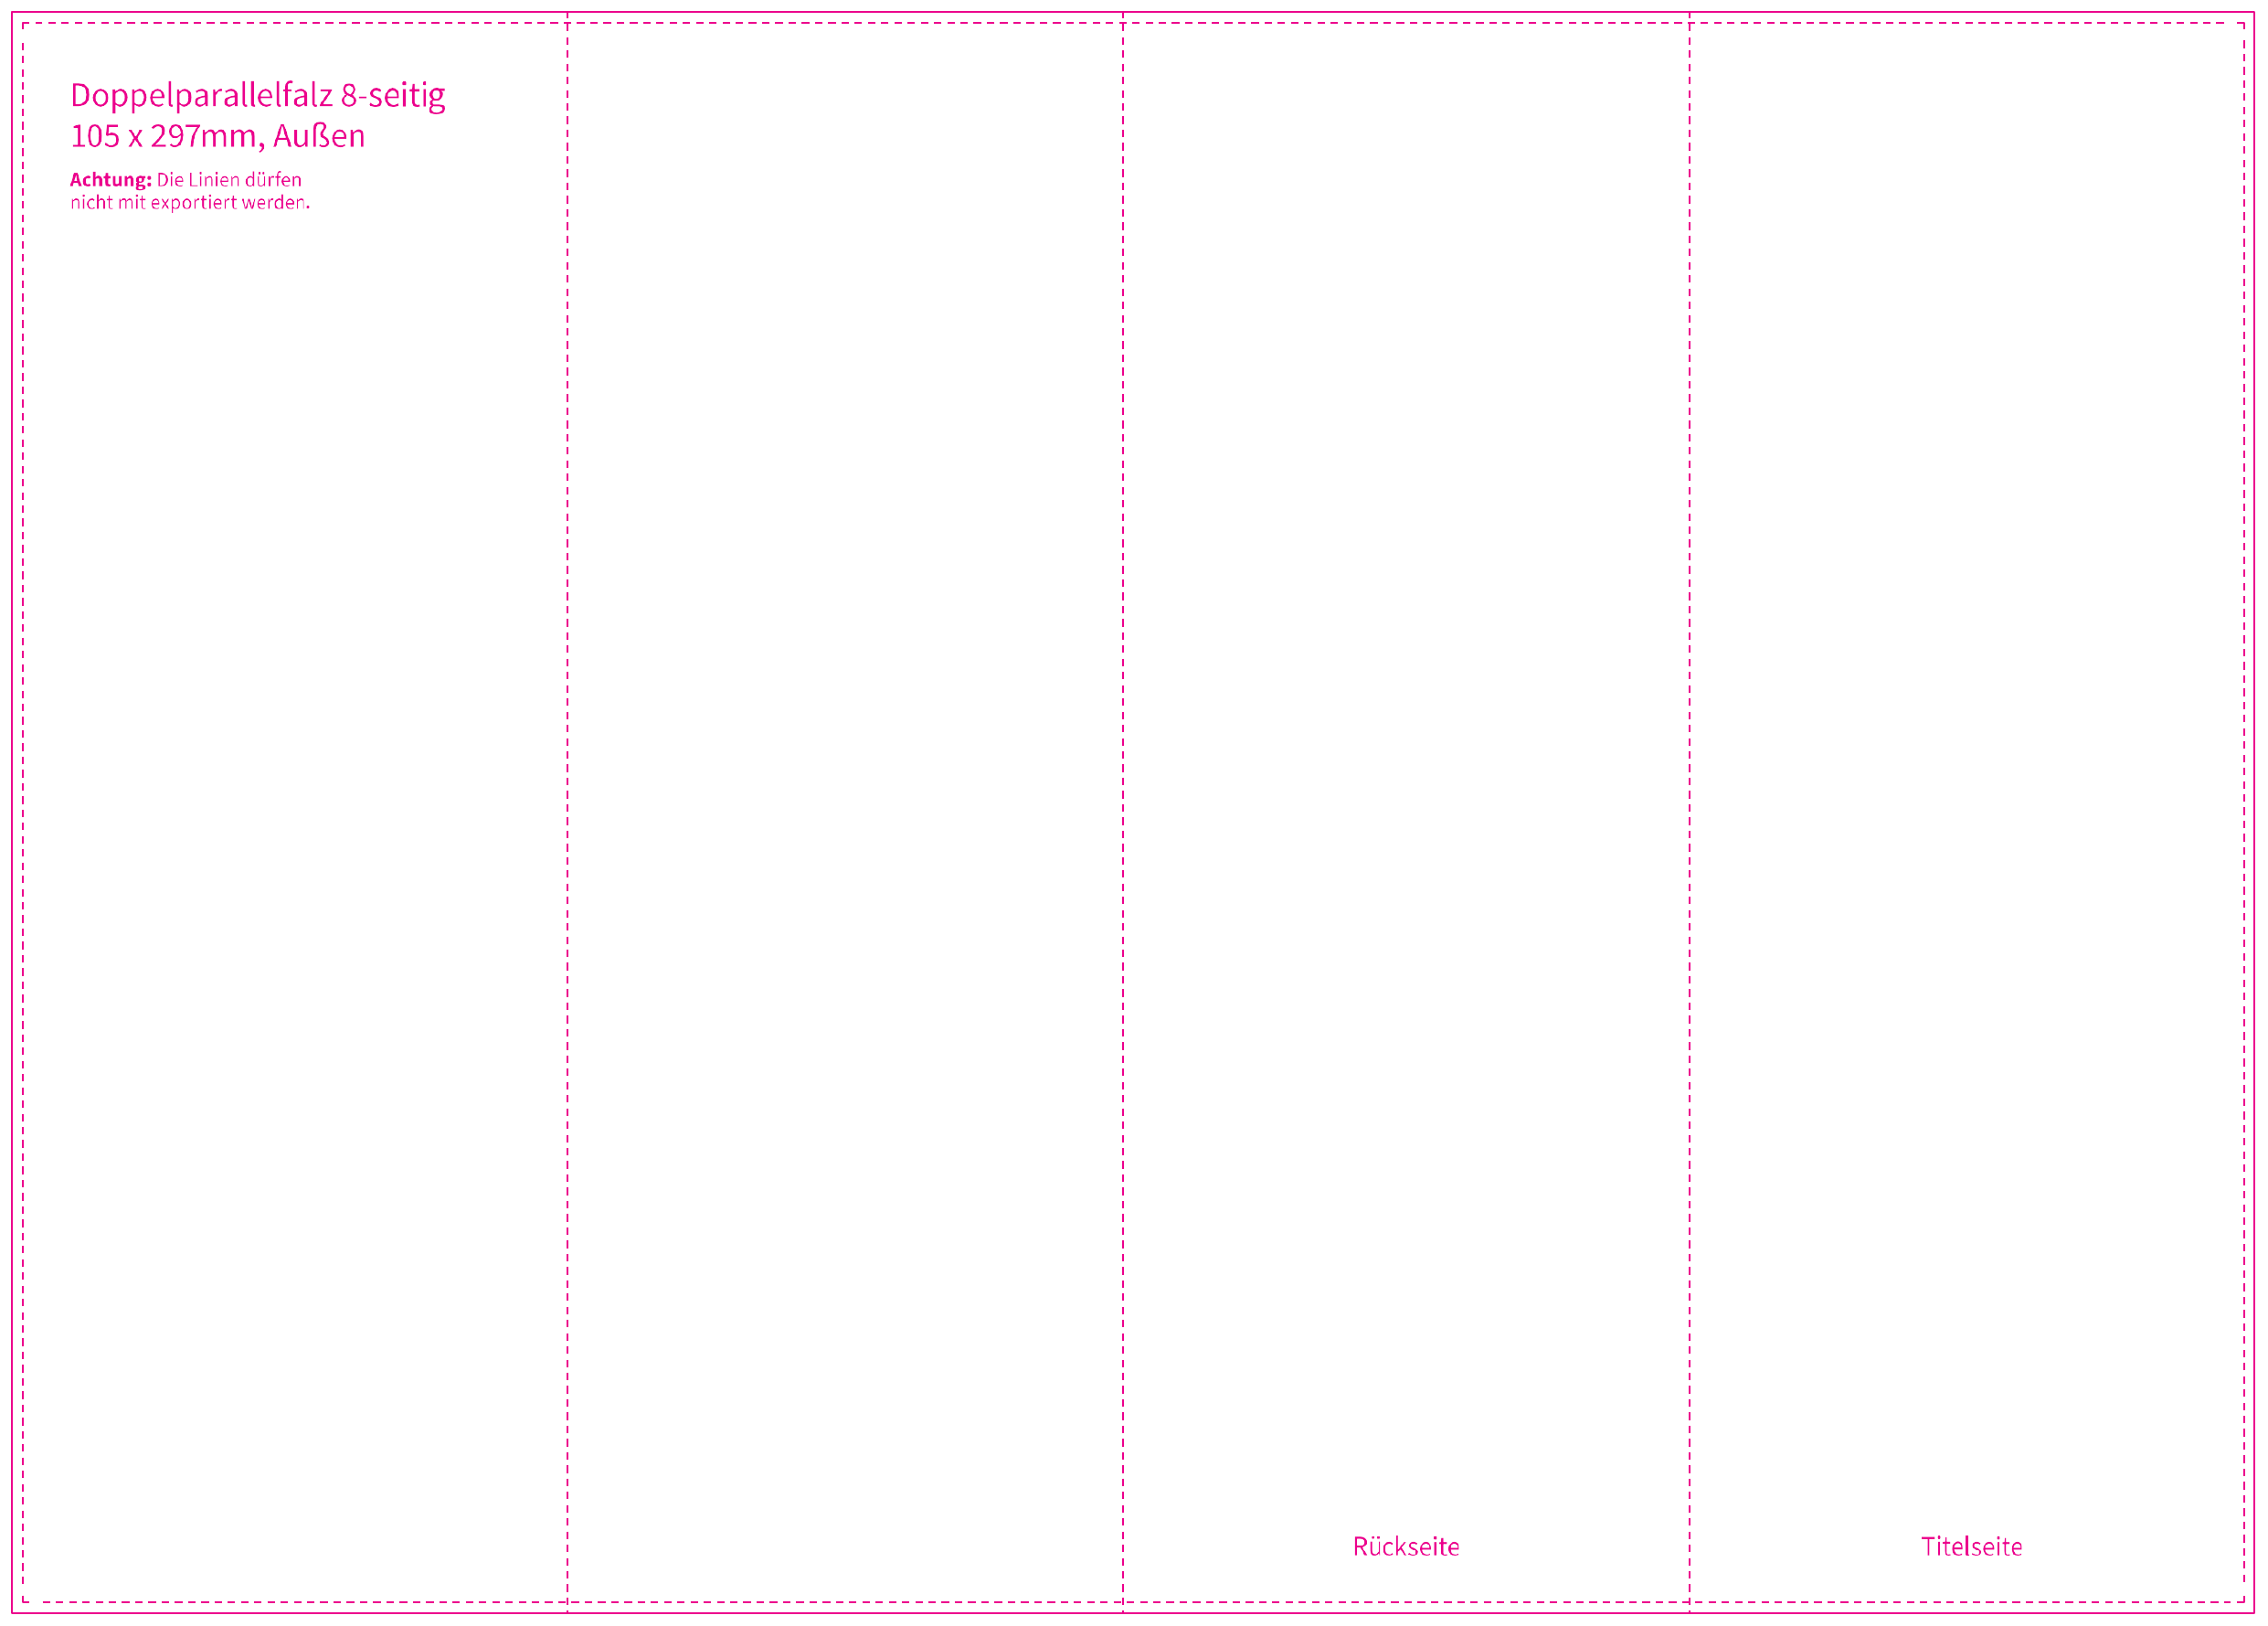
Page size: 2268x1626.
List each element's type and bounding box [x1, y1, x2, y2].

text_box [1921, 1535, 2022, 1556]
text_box [22, 1595, 29, 1602]
text_box [22, 22, 29, 29]
text_box [69, 171, 310, 213]
text_box [72, 80, 446, 153]
text_box [2237, 1595, 2244, 1602]
text_box [2237, 22, 2244, 29]
text_box [1354, 1535, 1459, 1556]
